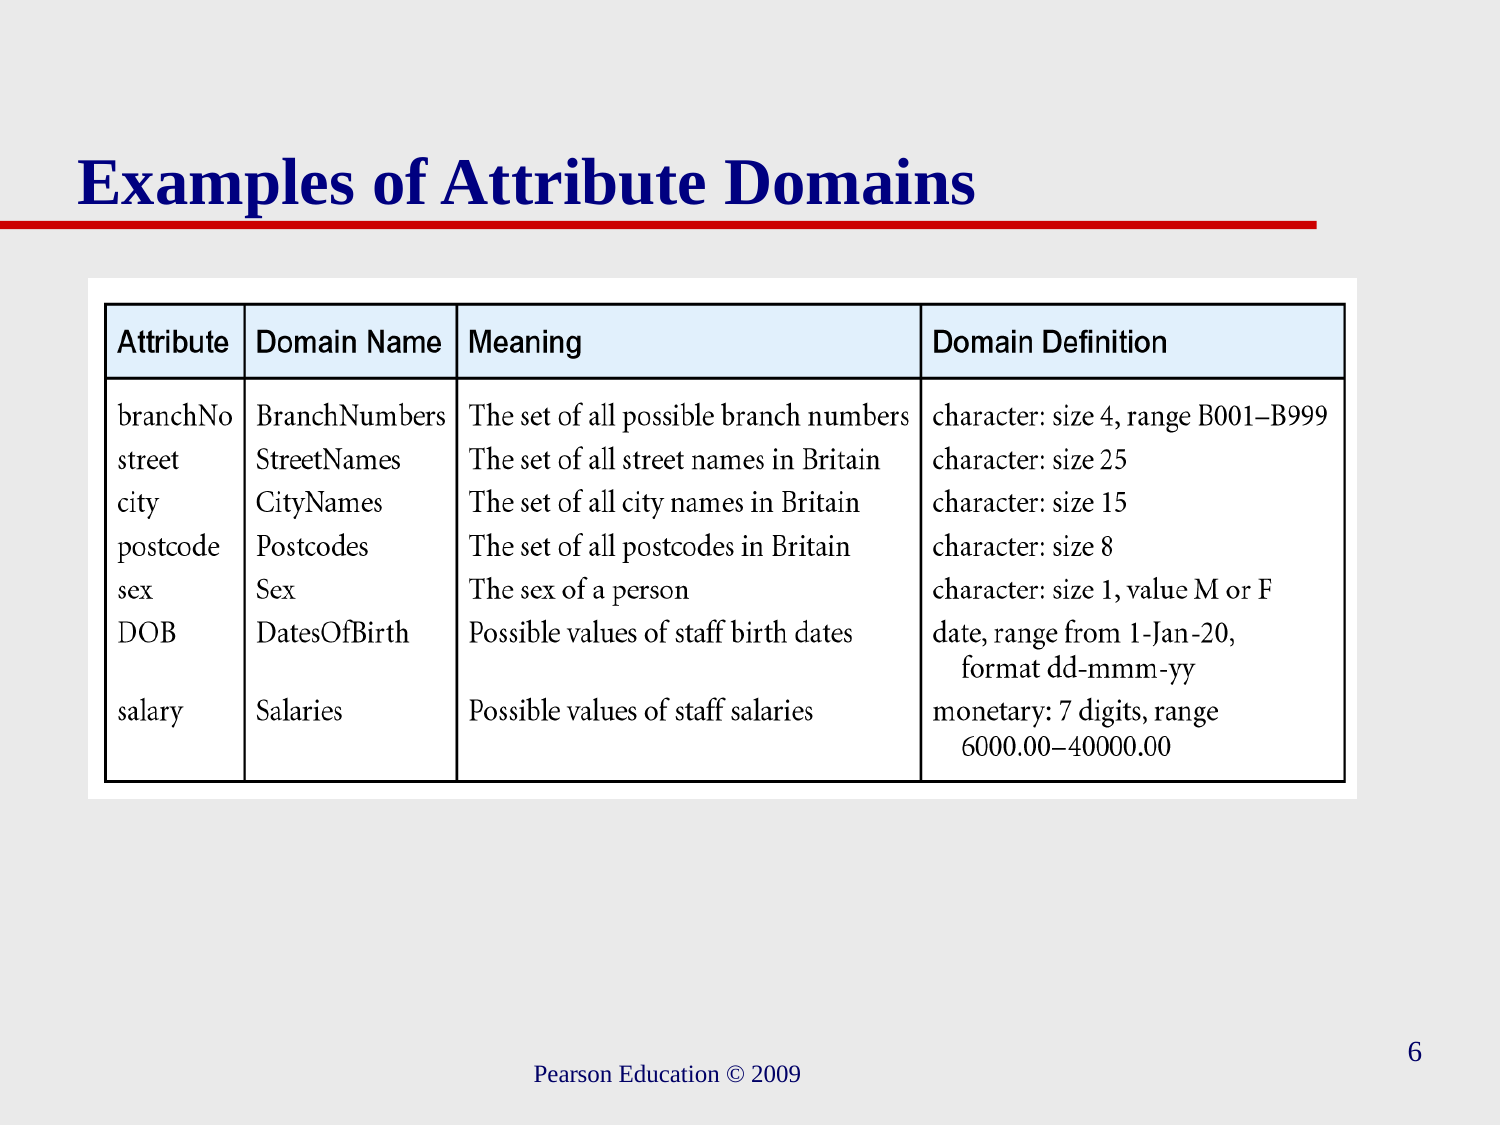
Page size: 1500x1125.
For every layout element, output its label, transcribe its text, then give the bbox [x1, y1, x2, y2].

text_box Pearson Education © 2009 [512, 1050, 1038, 1095]
slide_number 6 [1125, 1012, 1438, 1088]
title Examples of Attribute Domains [62, 43, 1338, 226]
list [88, 278, 1357, 799]
